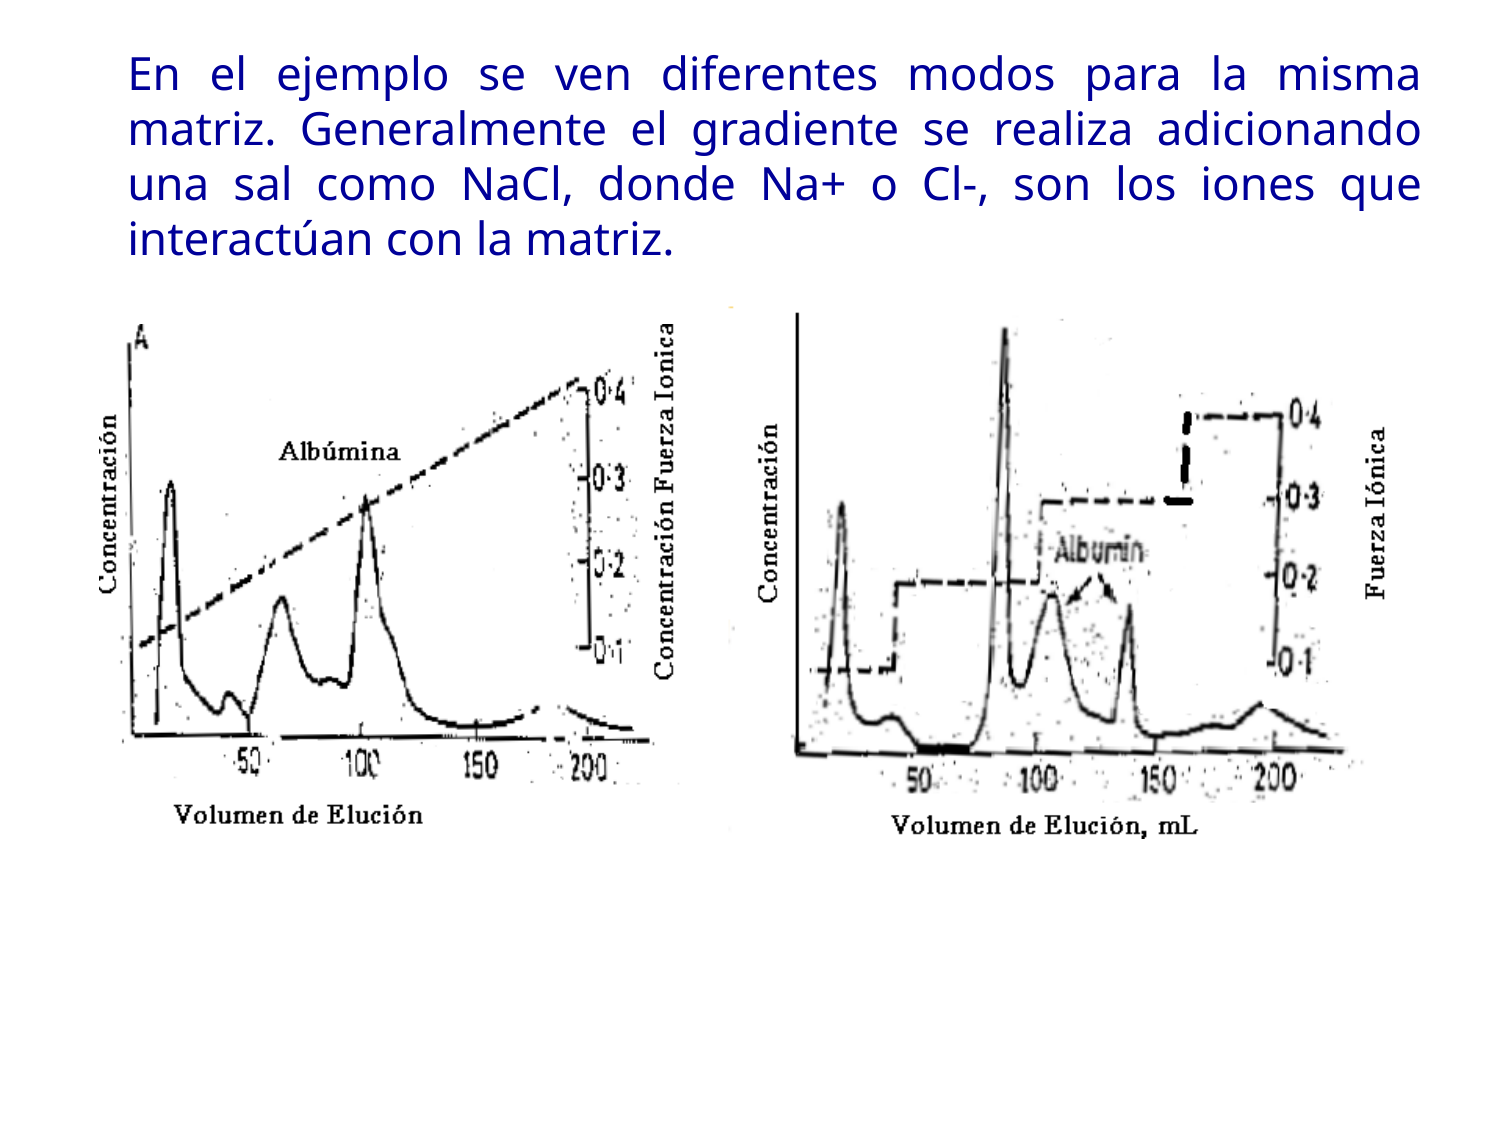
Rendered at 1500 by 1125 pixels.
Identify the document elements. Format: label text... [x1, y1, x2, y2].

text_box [699, 299, 1423, 840]
text_box En el ejemplo se ven diferentes modos para la misma matriz. Generalmente el gradiente se realiza adicionando una sal como NaCl, donde Na+ o Cl-, son los iones que interactúan con la matriz. [37, 37, 1438, 150]
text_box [99, 324, 694, 838]
